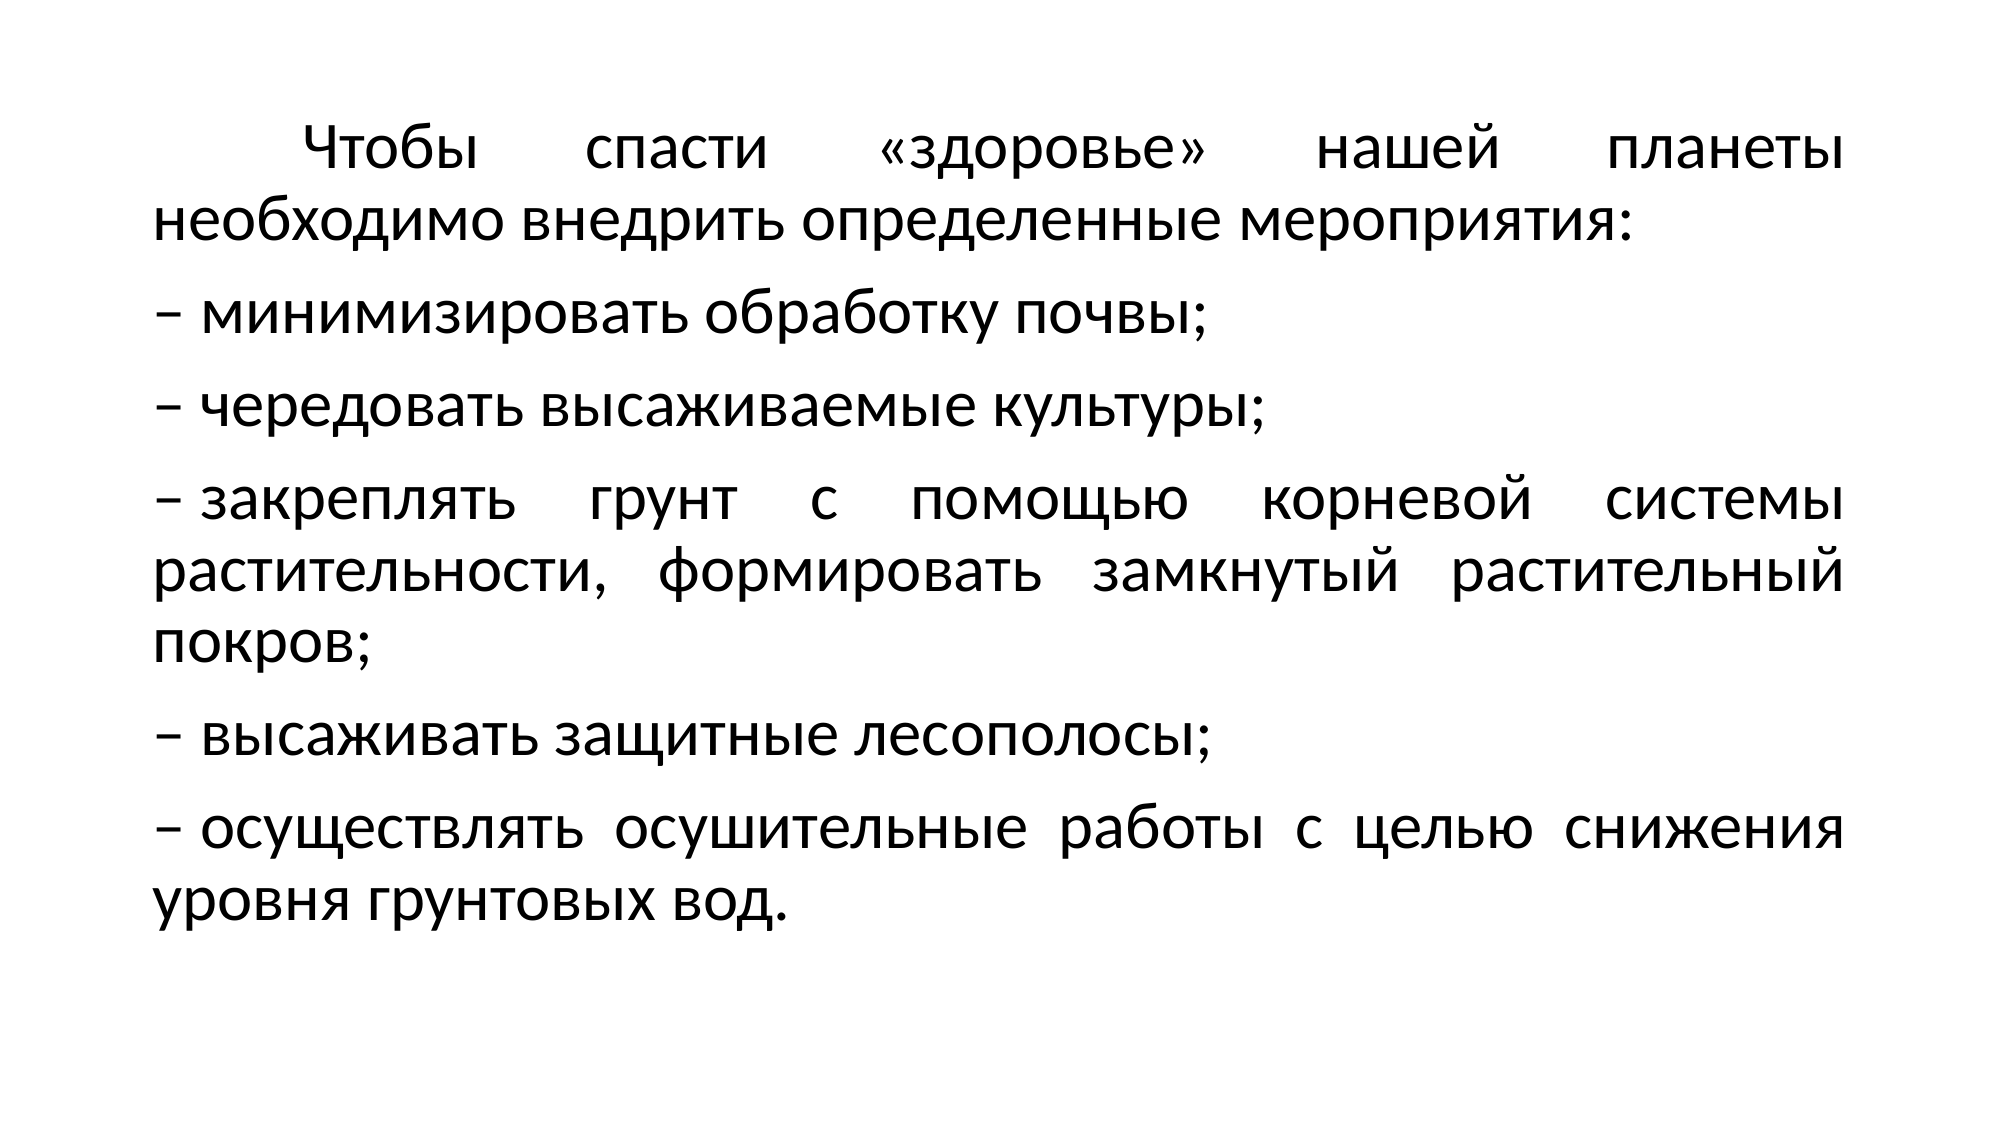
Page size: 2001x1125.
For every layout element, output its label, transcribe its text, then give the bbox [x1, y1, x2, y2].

list Чтобы спасти «здоровье» нашей планеты необходимо внедрить определенные мероприятия: – минимизировать обработку почвы; – чередовать высаживаемые культуры; – закреплять грунт с помощью корневой системы растительности, формировать замкнутый растительный покров; – высаживать защитные лесополосы; – осуществлять осушительные работы с целью снижения уровня грунтовых вод. [137, 103, 1863, 1014]
